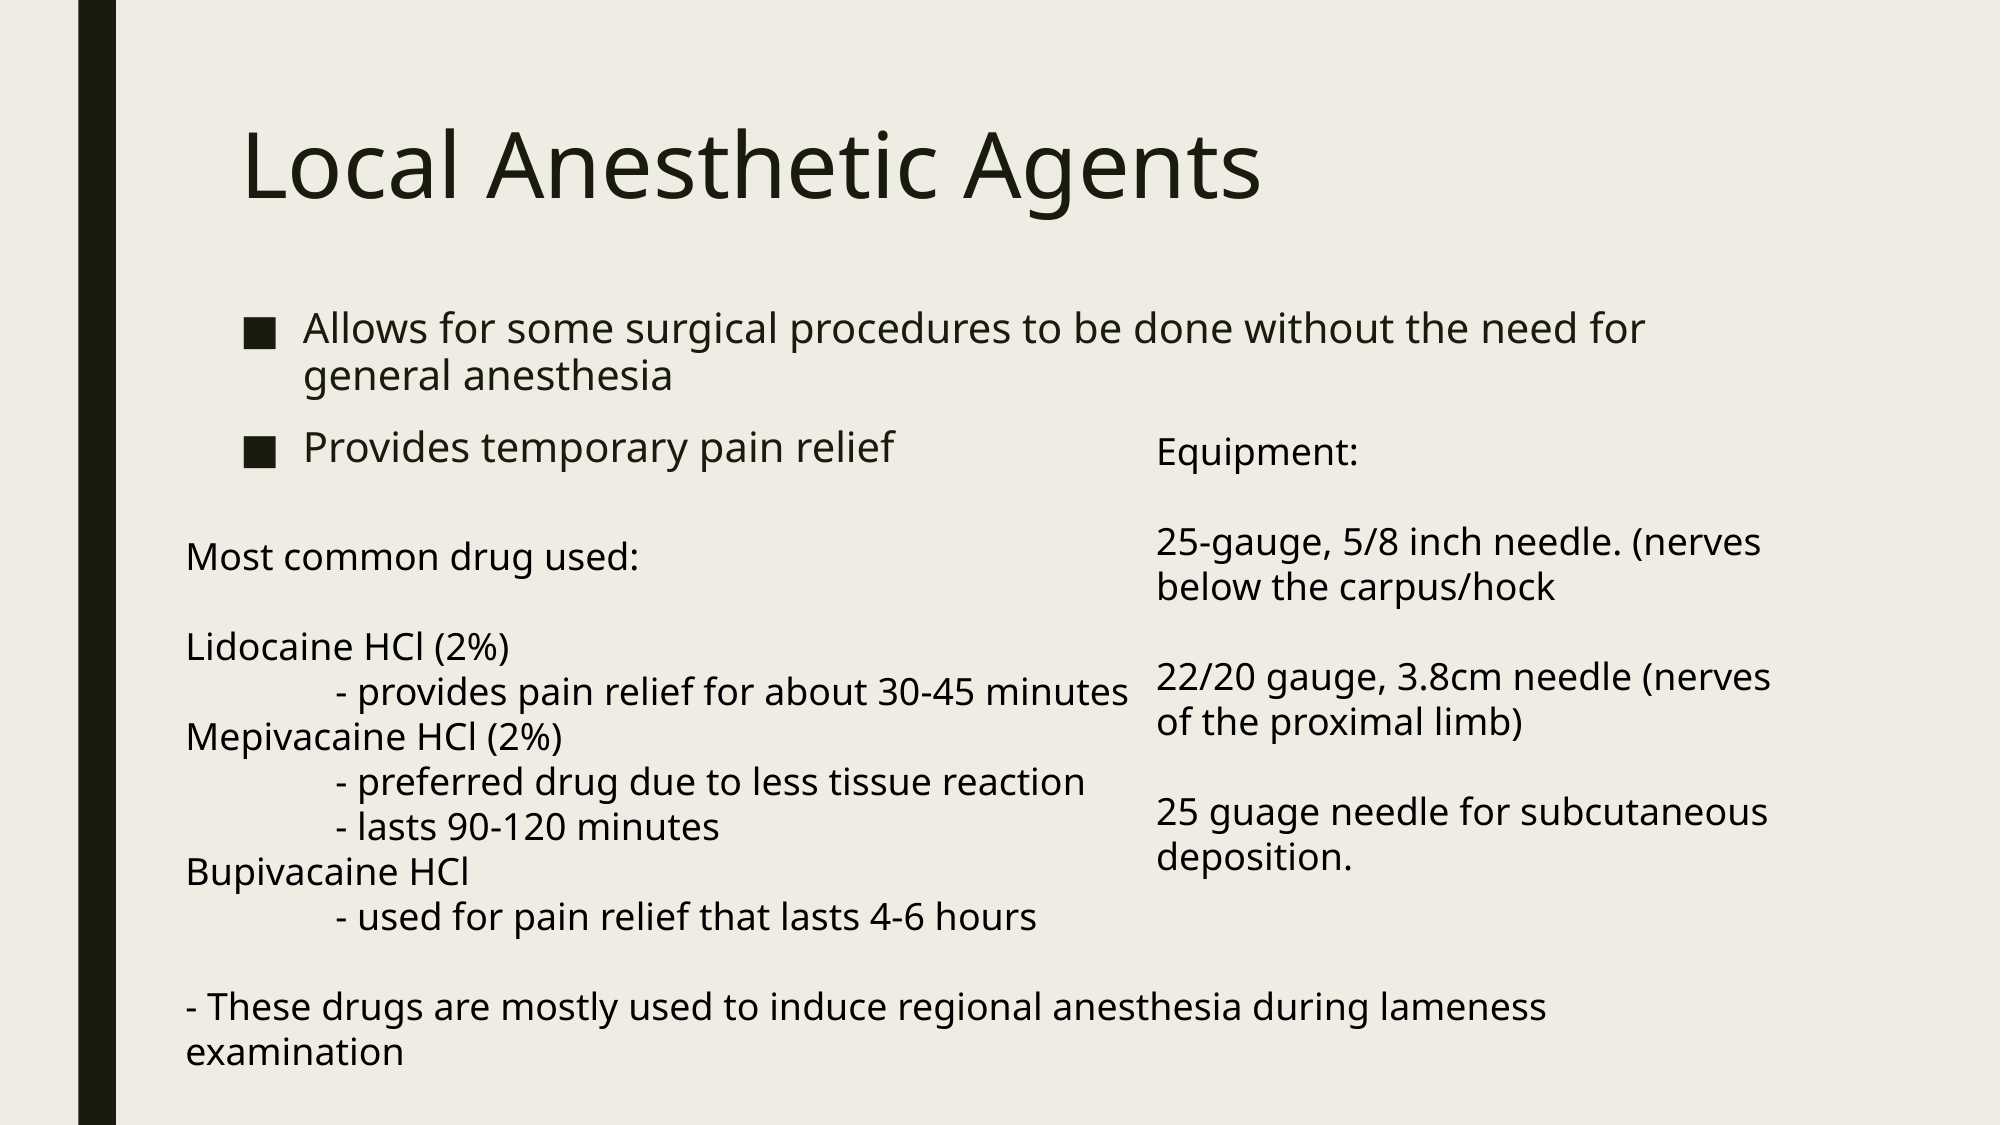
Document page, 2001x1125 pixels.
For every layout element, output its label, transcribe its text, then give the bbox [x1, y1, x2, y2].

list Allows for some surgical procedures to be done without the need for general anesthesia Provides temporary pain relief [225, 298, 1800, 486]
title Local Anesthetic Agents [225, 112, 1800, 298]
text_box Most common drug used: Lidocaine HCl (2%) - provides pain relief for about 30-45 minutes Mepivacaine HCl (2%) - preferred drug due to less tissue reaction - lasts 90-120 minutes Bupivacaine HCl - used for pain relief that lasts 4-6 hours - These drugs are mostly used to induce regional anesthesia during lameness examination [170, 525, 1775, 1125]
text_box Equipment: 25-gauge, 5/8 inch needle. (nerves below the carpus/hock 22/20 gauge, 3.8cm needle (nerves of the proximal limb) 25 guage needle for subcutaneous deposition. [1141, 420, 1830, 886]
